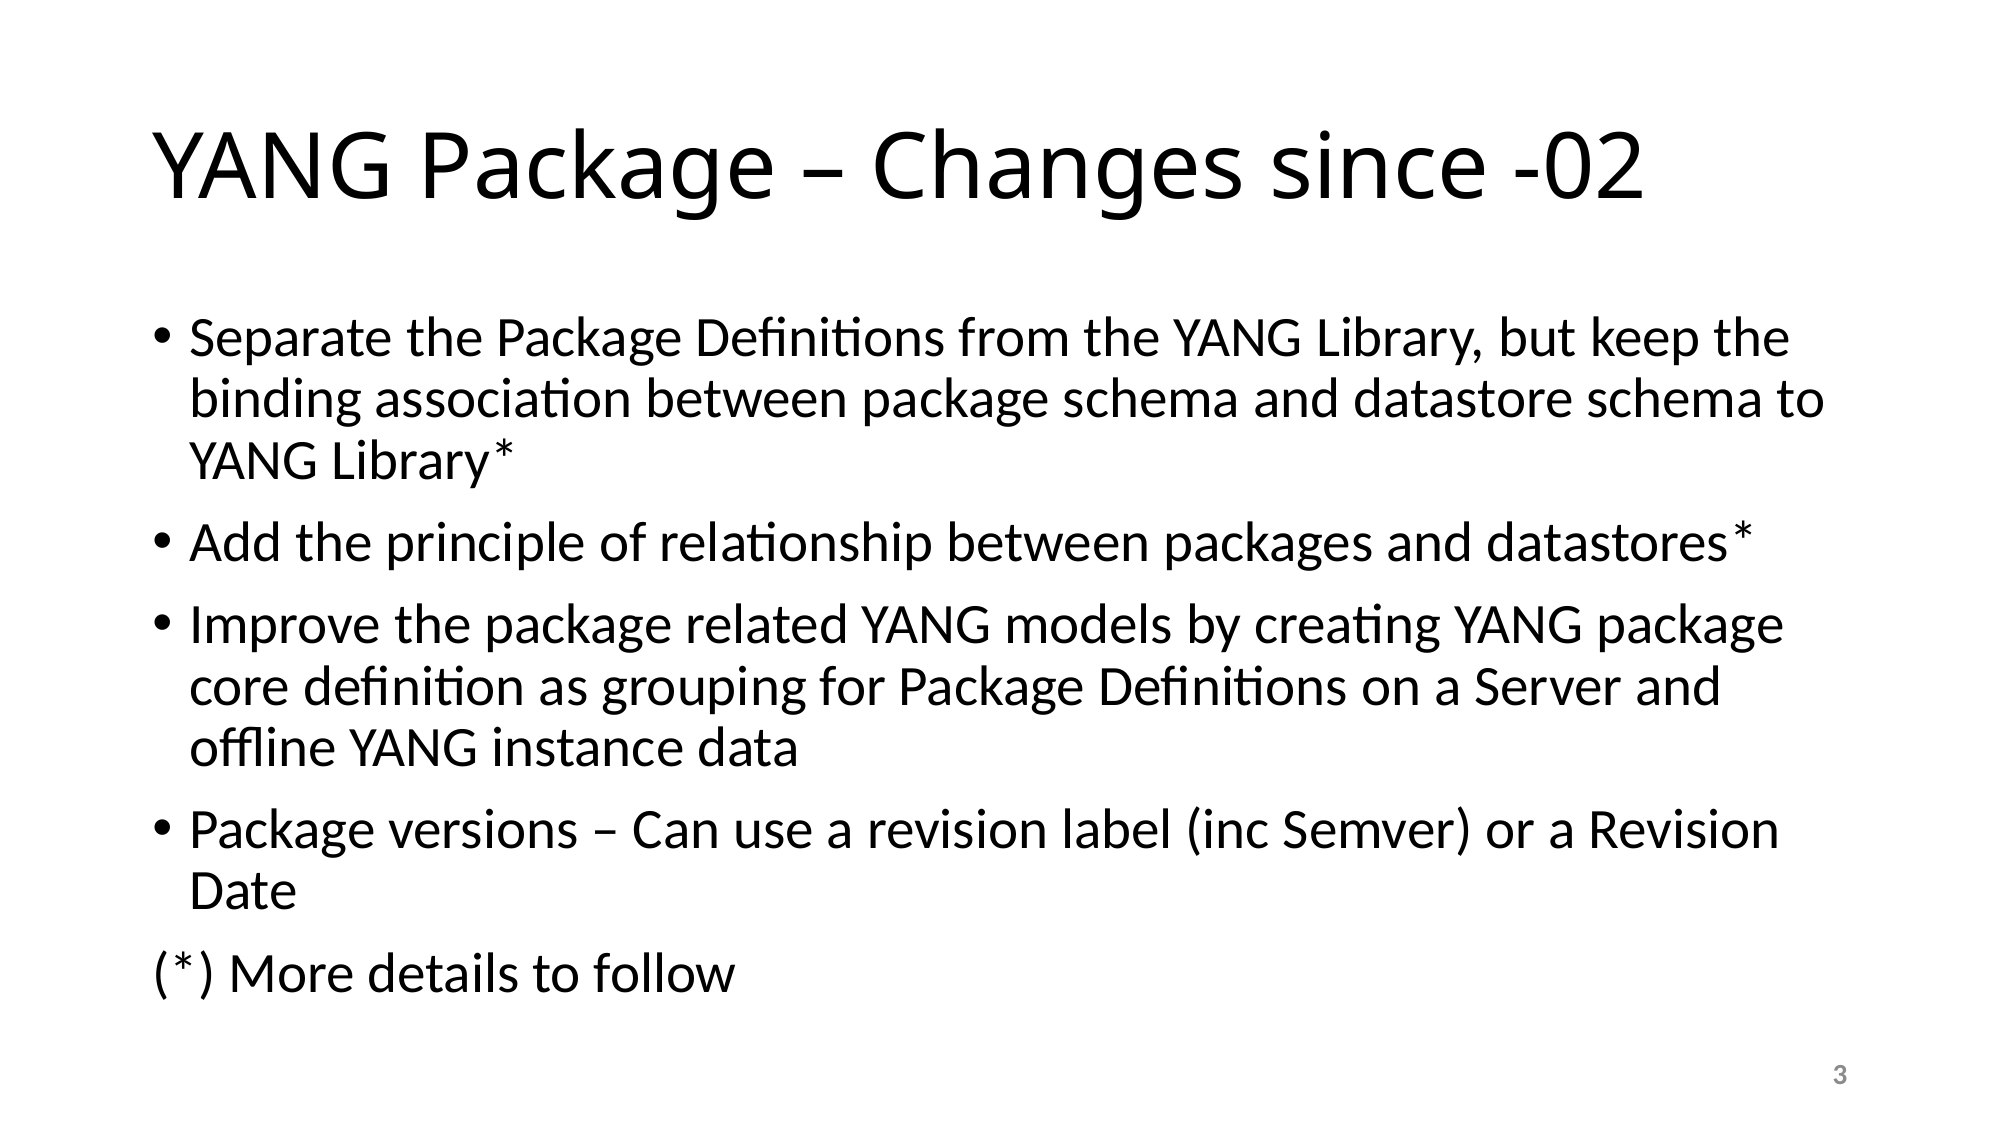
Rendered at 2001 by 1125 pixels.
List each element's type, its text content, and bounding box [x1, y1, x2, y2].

title YANG Package – Changes since -02 [137, 59, 1863, 278]
list Separate the Package Definitions from the YANG Library, but keep the binding association between package schema and datastore schema to YANG Library* Add the principle of relationship between packages and datastores* Improve the package related YANG models by creating YANG package core definition as grouping for Package Definitions on a Server and offline YANG instance data Package versions – Can use a revision label (inc Semver) or a Revision Date (*) More details to follow [137, 299, 1863, 1014]
slide_number 3 [1412, 1042, 1863, 1103]
